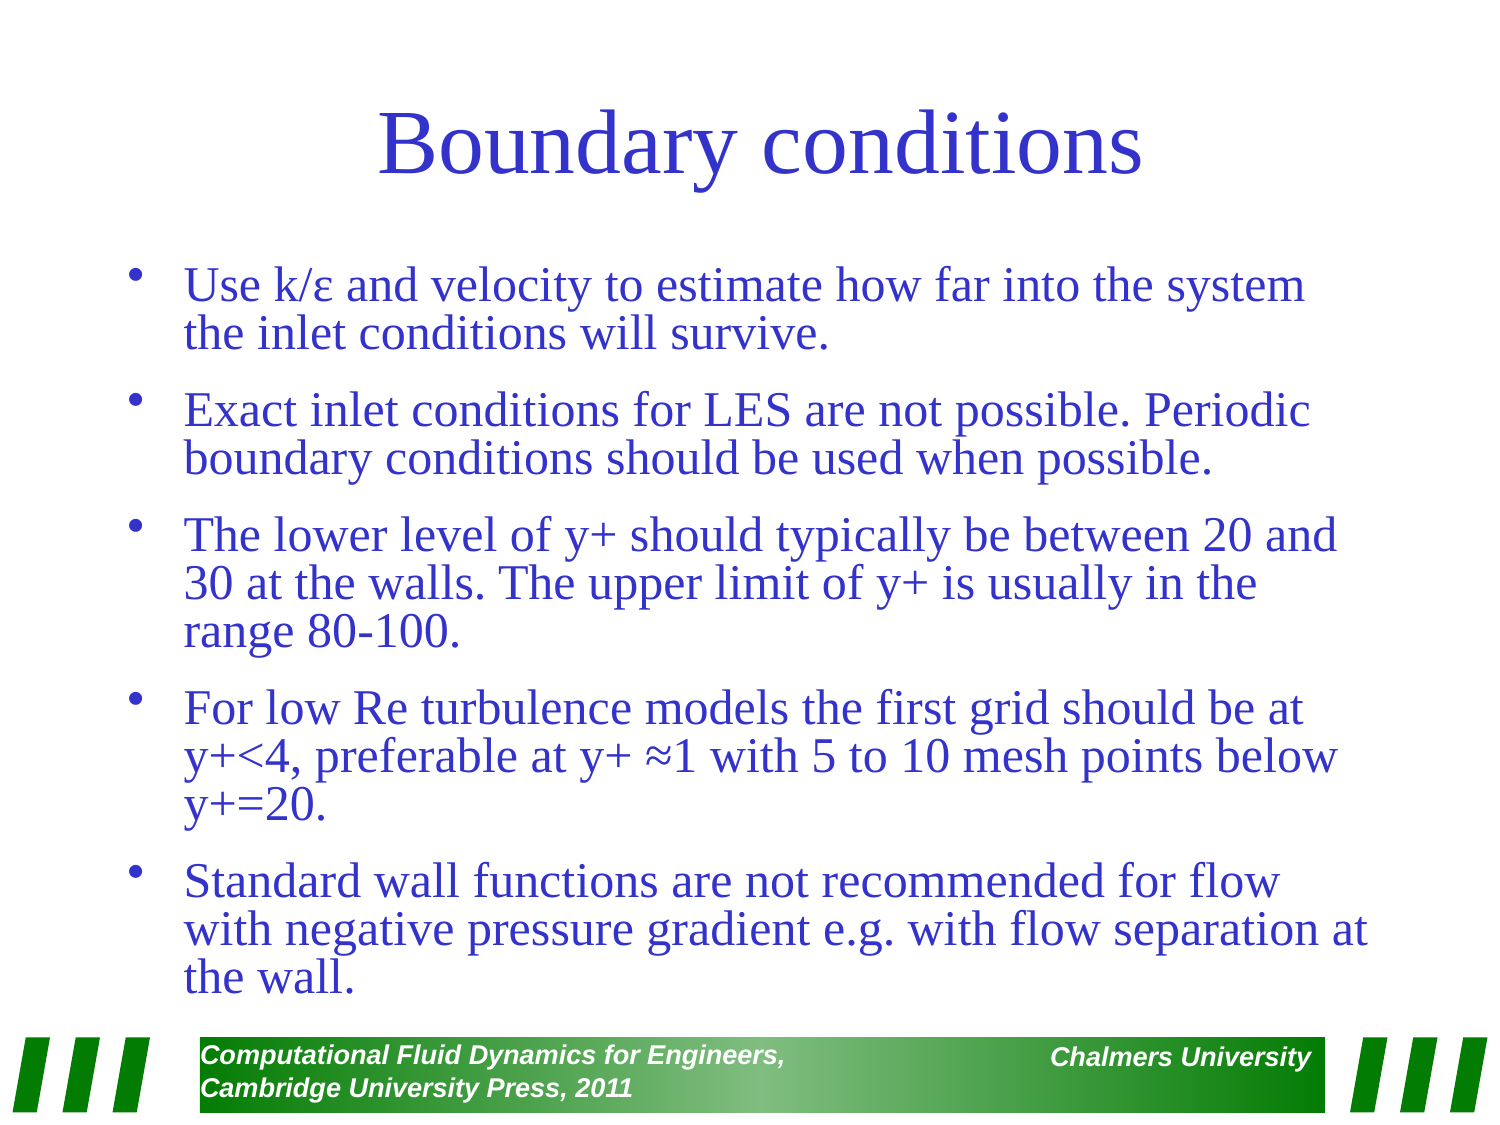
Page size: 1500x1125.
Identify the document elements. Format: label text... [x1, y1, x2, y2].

title Boundary conditions [123, 42, 1400, 231]
list Use k/ε and velocity to estimate how far into the system the inlet conditions will survive. Exact inlet conditions for LES are not possible. Periodic boundary conditions should be used when possible. The lower level of y+ should typically be between 20 and 30 at the walls. The upper limit of y+ is usually in the range 80-100. For low Re turbulence models the first grid should be at y+<4, preferable at y+ ≈1 with 5 to 10 mesh points below y+=20. Standard wall functions are not recommended for flow with negative pressure gradient e.g. with flow separation at the wall. [111, 255, 1388, 1012]
